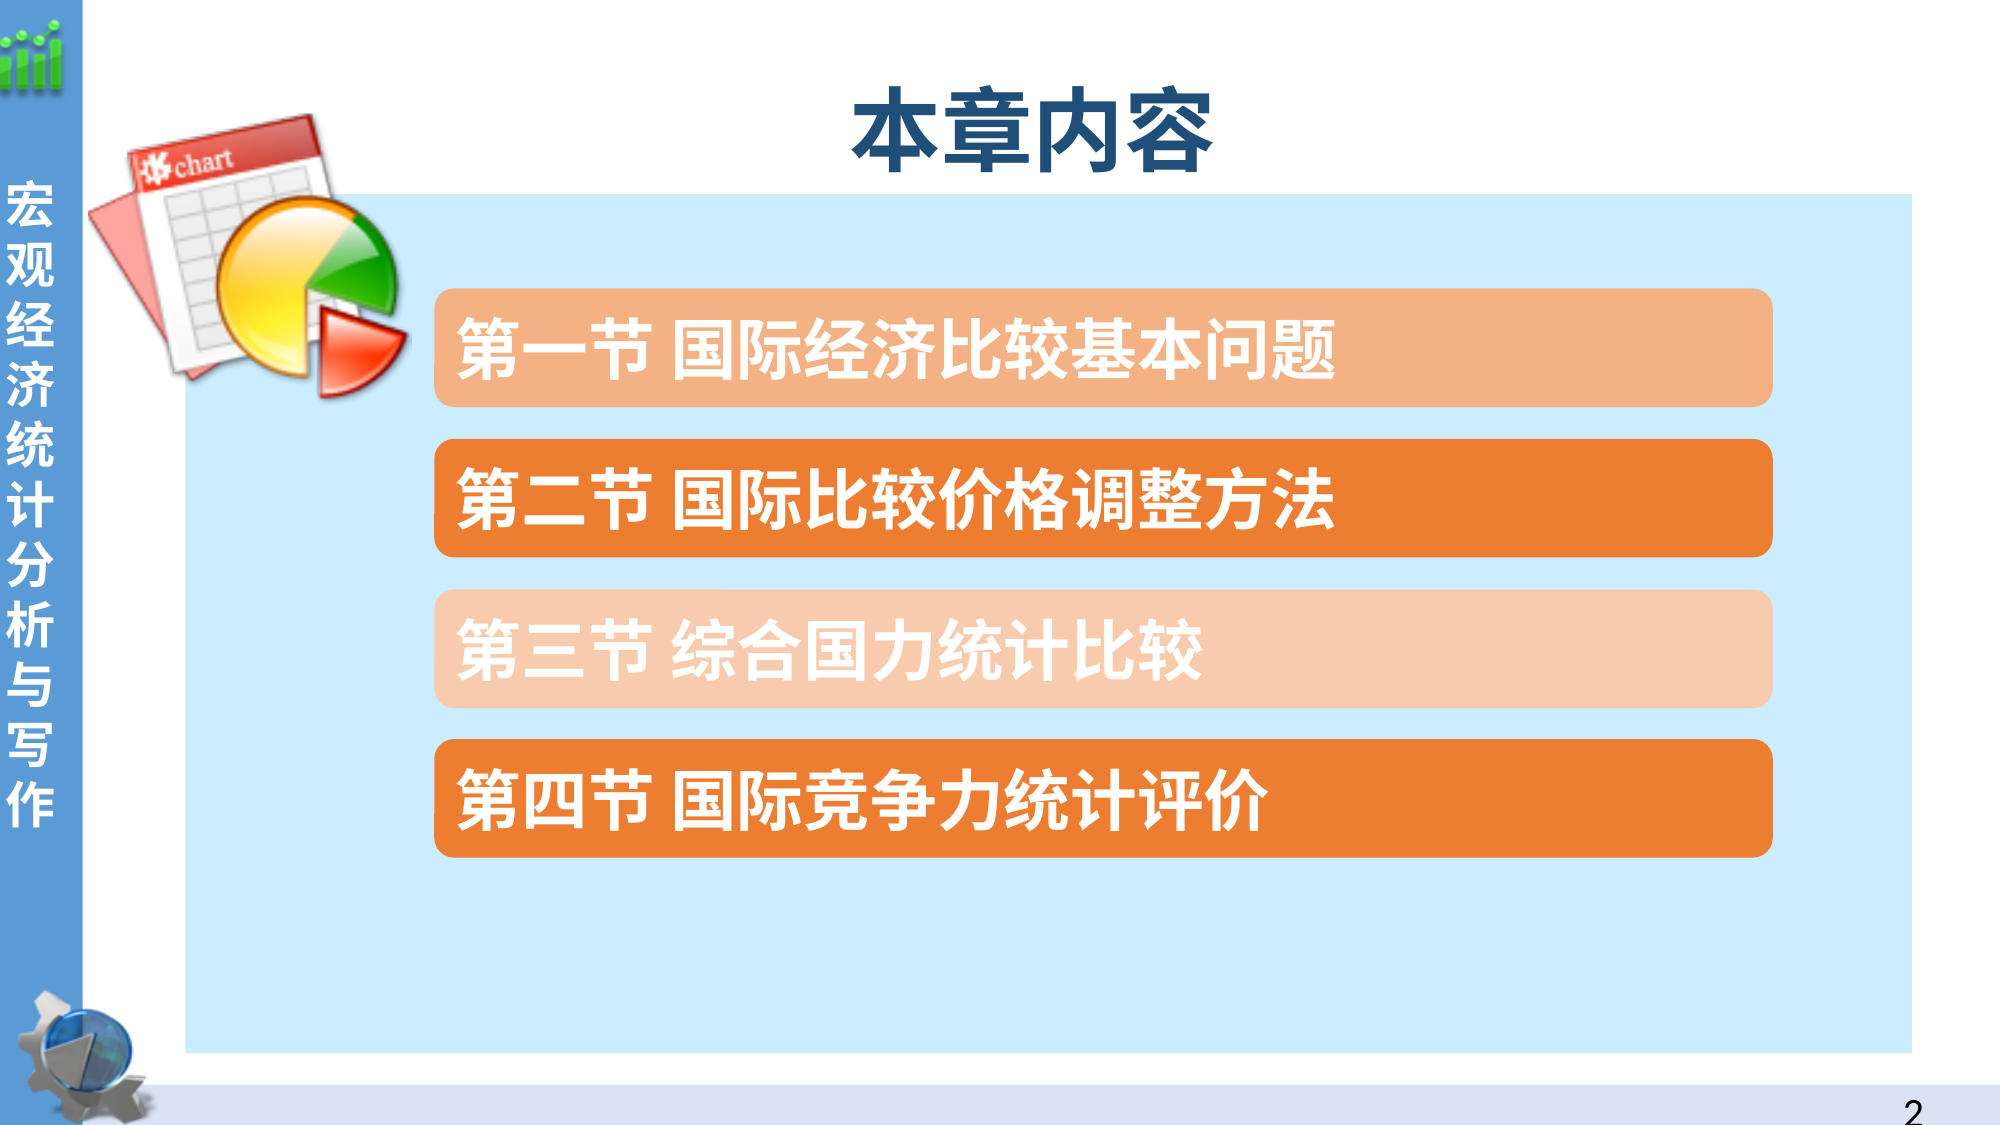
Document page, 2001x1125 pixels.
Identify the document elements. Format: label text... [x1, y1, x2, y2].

text_box 第一节 国际经济比较基本问题 [433, 287, 1774, 409]
picture [0, 0, 2001, 1125]
text_box 第二节 国际比较价格调整方法 [433, 437, 1774, 559]
text_box 第三节 综合国力统计比较 [433, 588, 1774, 710]
text_box 本章内容 [226, 25, 1840, 244]
text_box [184, 193, 1913, 1055]
text_box 第四节 国际竞争力统计评价 [433, 737, 1774, 859]
slide_number 1 [1786, 1085, 1940, 1125]
